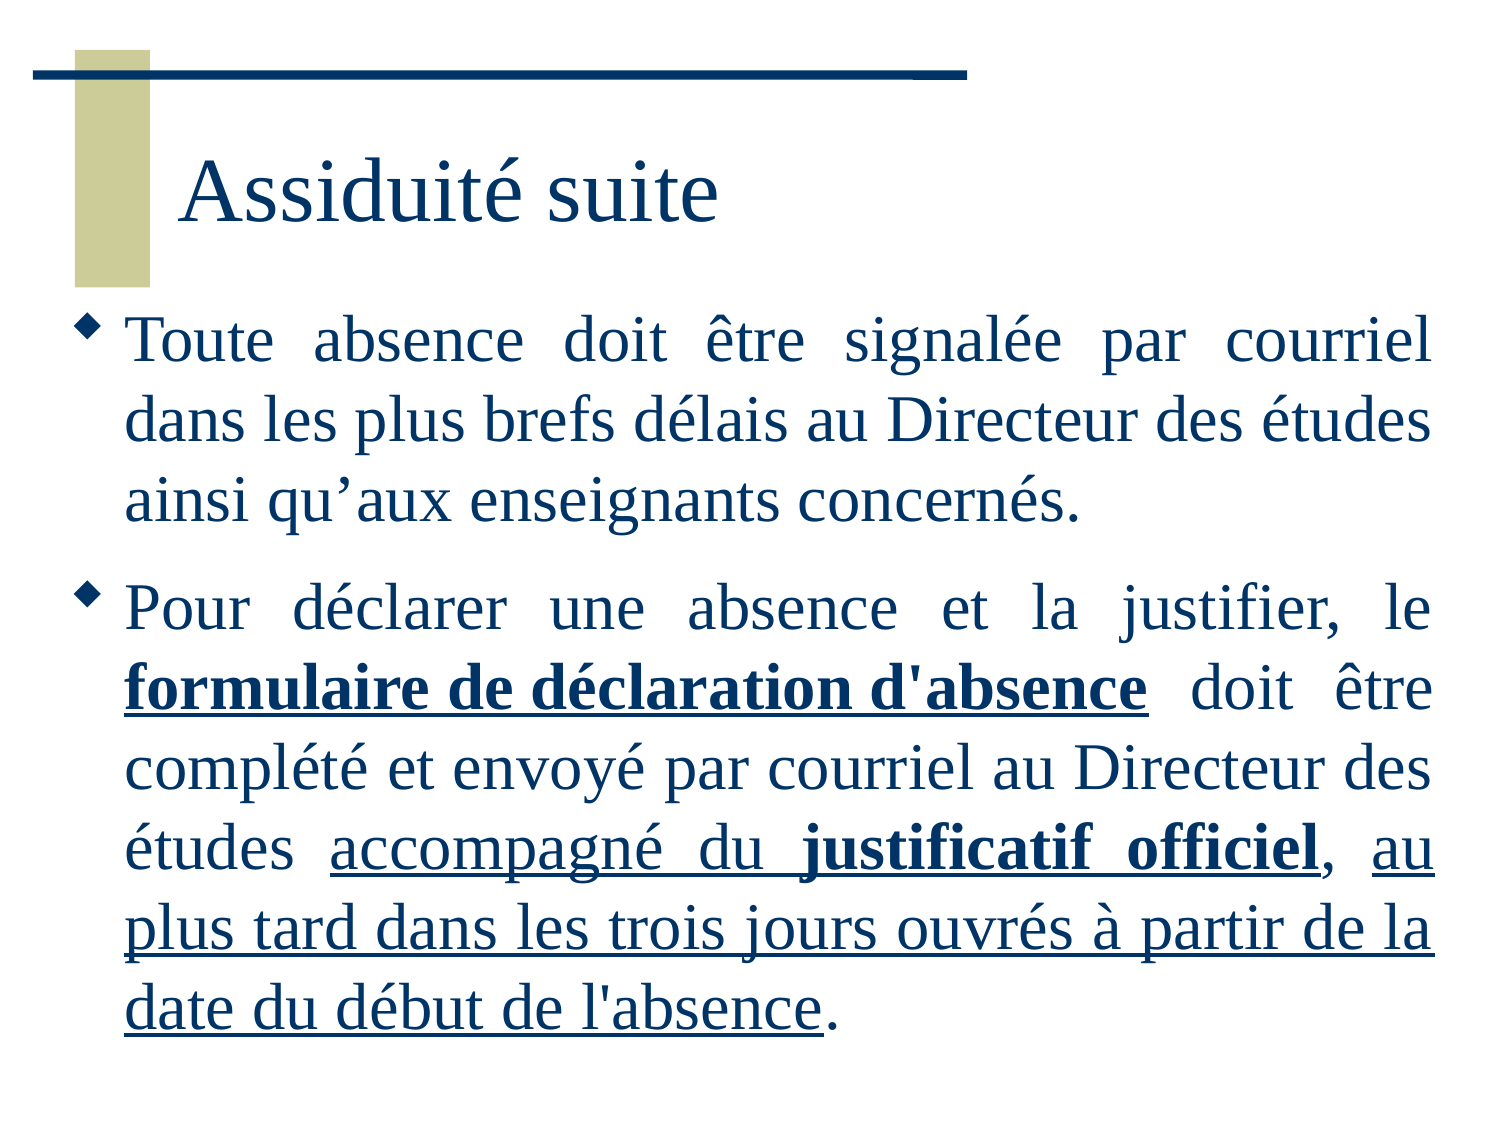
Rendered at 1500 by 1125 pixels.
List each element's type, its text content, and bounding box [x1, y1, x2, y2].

list Toute absence doit être signalée par courriel dans les plus brefs délais au Directeur des études ainsi qu’aux enseignants concernés. Pour déclarer une absence et la justifier, le formulaire de déclaration d'absence doit être complété et envoyé par courriel au Directeur des études accompagné du justificatif officiel, au plus tard dans les trois jours ouvrés à partir de la date du début de l'absence. [53, 287, 1450, 1083]
title Assiduité suite [162, 99, 1450, 287]
